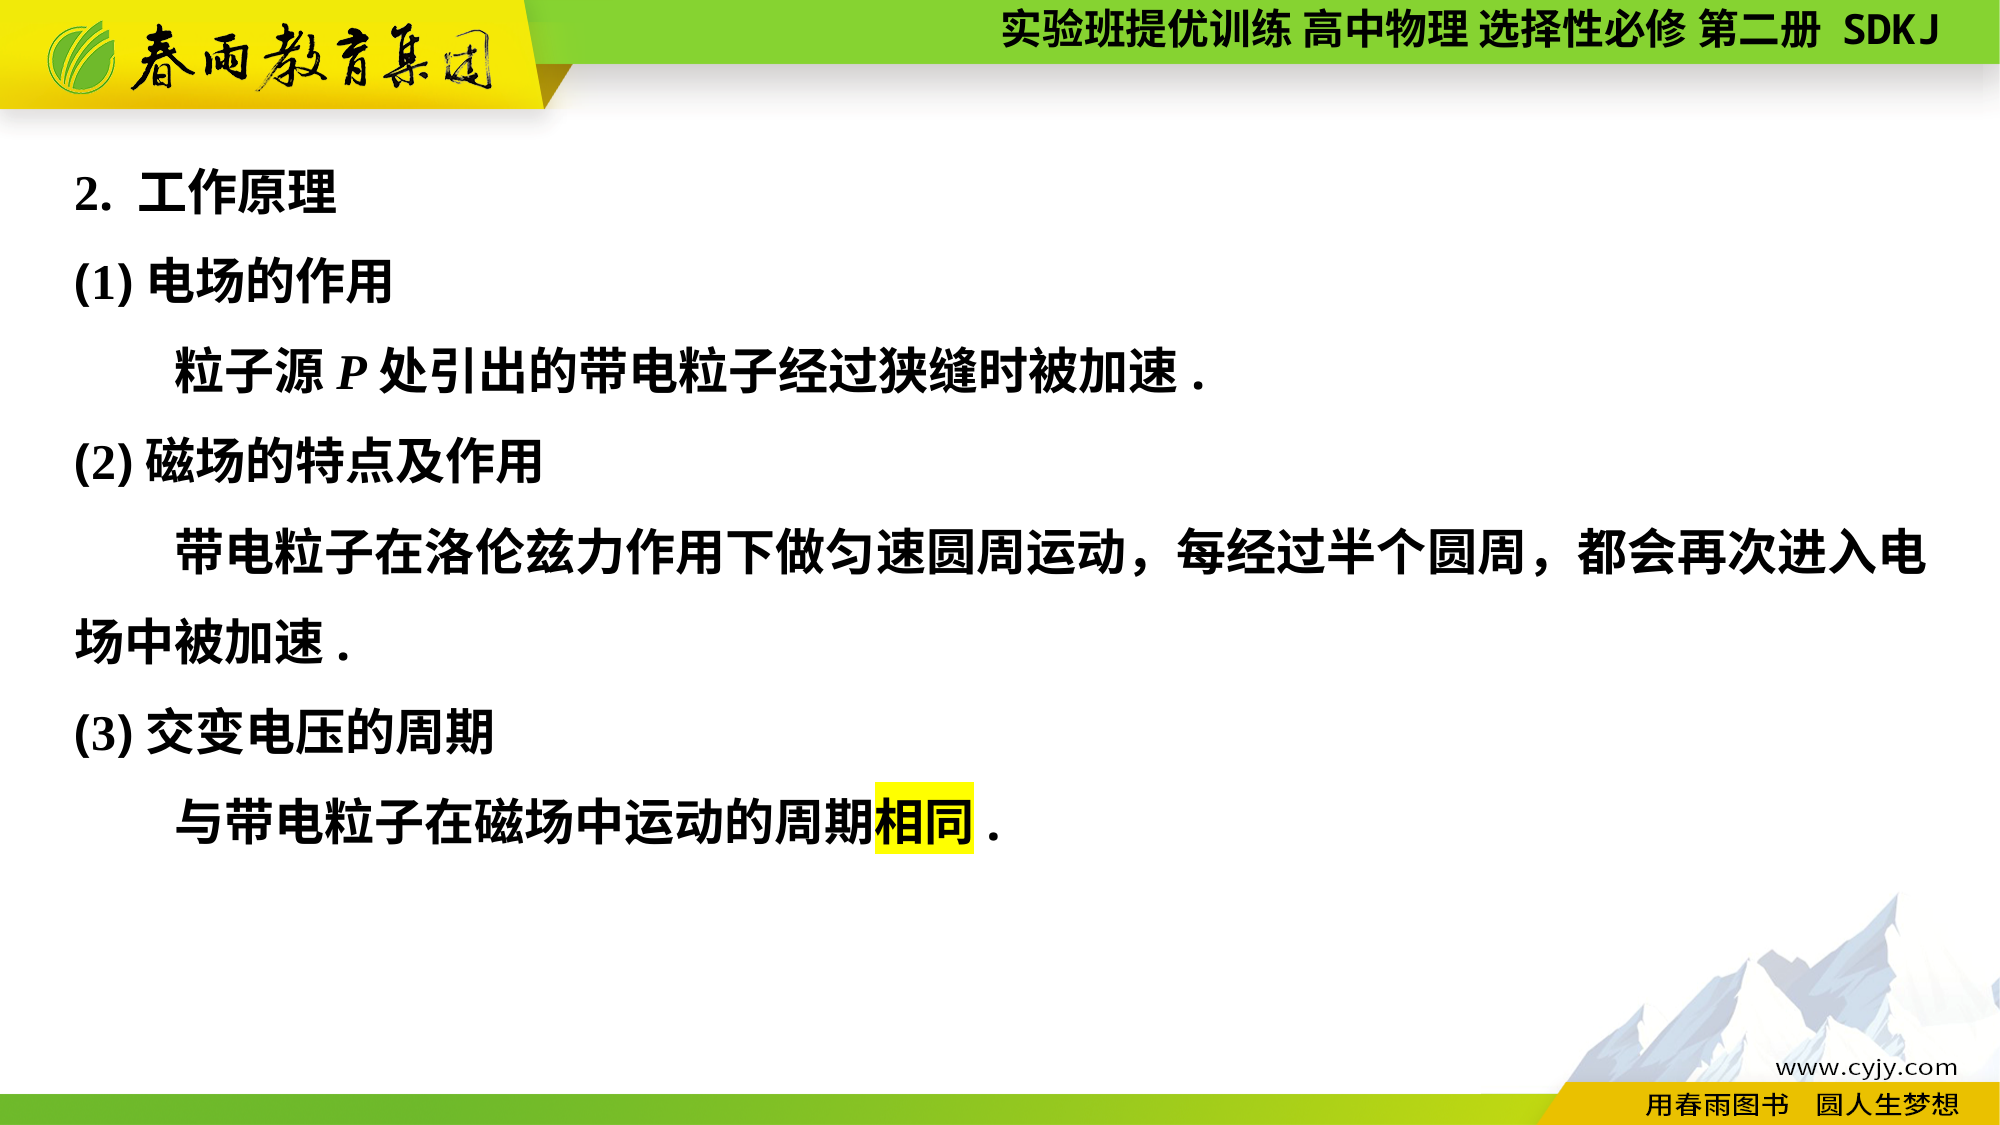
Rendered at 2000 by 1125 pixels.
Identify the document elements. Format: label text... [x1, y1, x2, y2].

list 2. 工作原理 (1)电场的作用 粒子源P处引出的带电粒子经过狭缝时被加速. (2)磁场的特点及作用 带电粒子在洛伦兹力作用下做匀速圆周运动，每经过半个圆周，都会再次进入电场中被加速. (3)交变电压的周期 与带电粒子在磁场中运动的周期相同. [59, 122, 1944, 854]
picture [0, 0, 2000, 1125]
